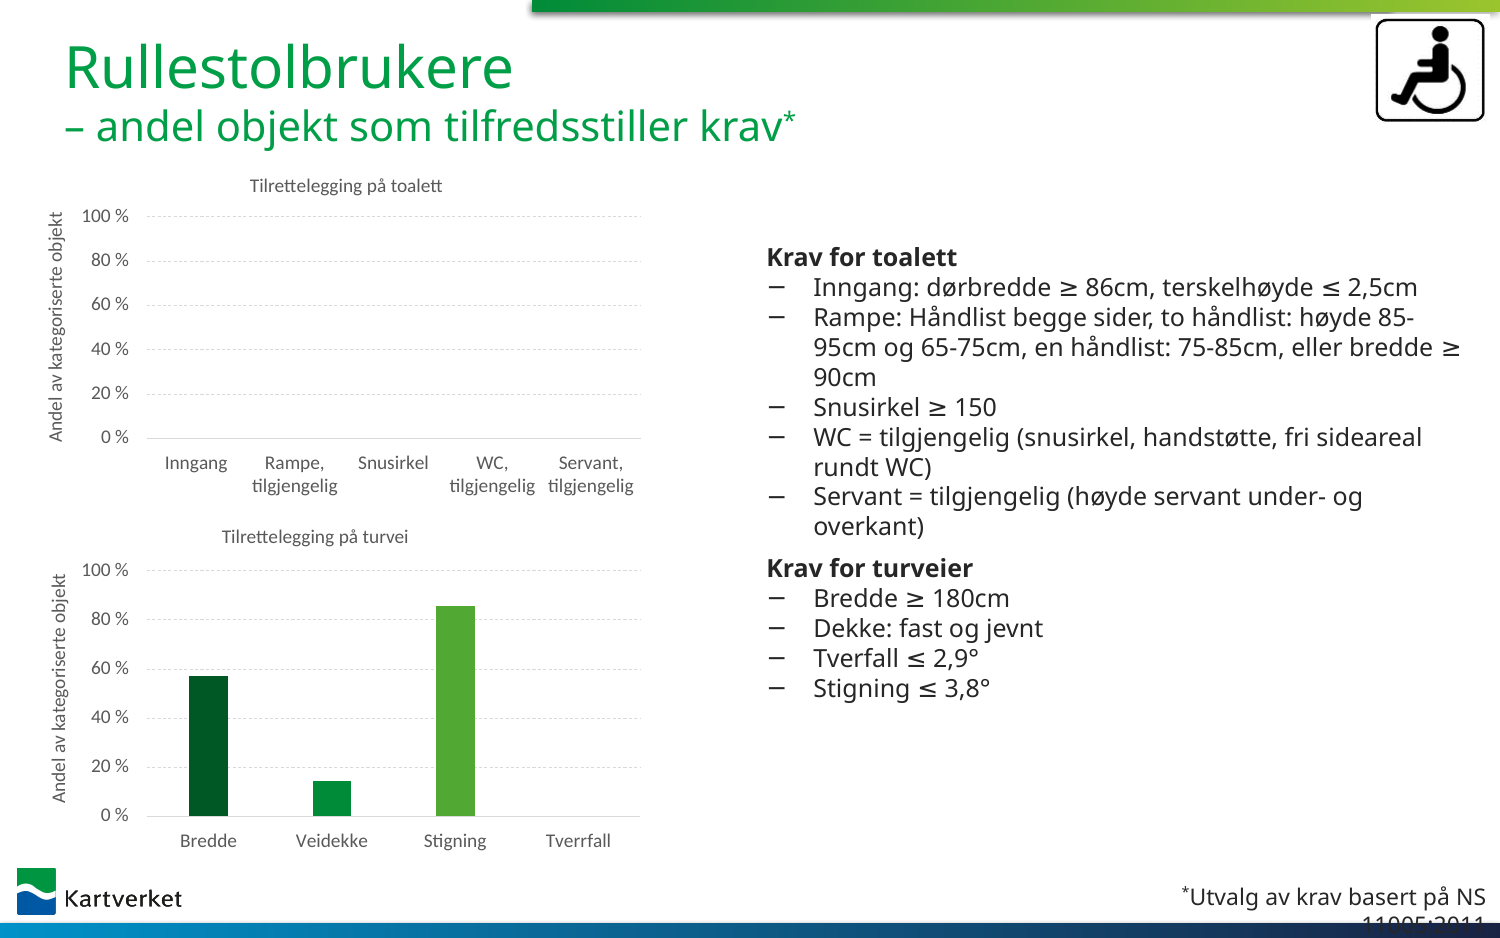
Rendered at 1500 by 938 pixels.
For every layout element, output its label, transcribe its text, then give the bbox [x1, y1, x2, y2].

text_box *Utvalg av krav basert på NS 11005:2011 [1068, 873, 1500, 938]
picture [1371, 13, 1491, 127]
picture [41, 166, 652, 505]
text_box Rullestolbrukere – andel objekt som tilfredsstiller krav* [49, 14, 1431, 158]
text_box Krav for toalett Inngang: dørbredde ≥ 86cm, terskelhøyde ≤ 2,5cm Rampe: Håndlist begge sider, to håndlist: høyde 85-95cm og 65-75cm, en håndlist: 75-85cm, eller bredde ≥ 90cm Snusirkel ≥ 150 WC = tilgjengelig (snusirkel, handstøtte, fri sideareal rundt WC) Servant = tilgjengelig (høyde servant under- og overkant) [751, 234, 1483, 545]
picture [41, 520, 652, 859]
text_box Krav for turveier Bredde ≥ 180cm Dekke: fast og jevnt Tverfall ≤ 2,9° Stigning ≤ 3,8° [751, 545, 1483, 710]
